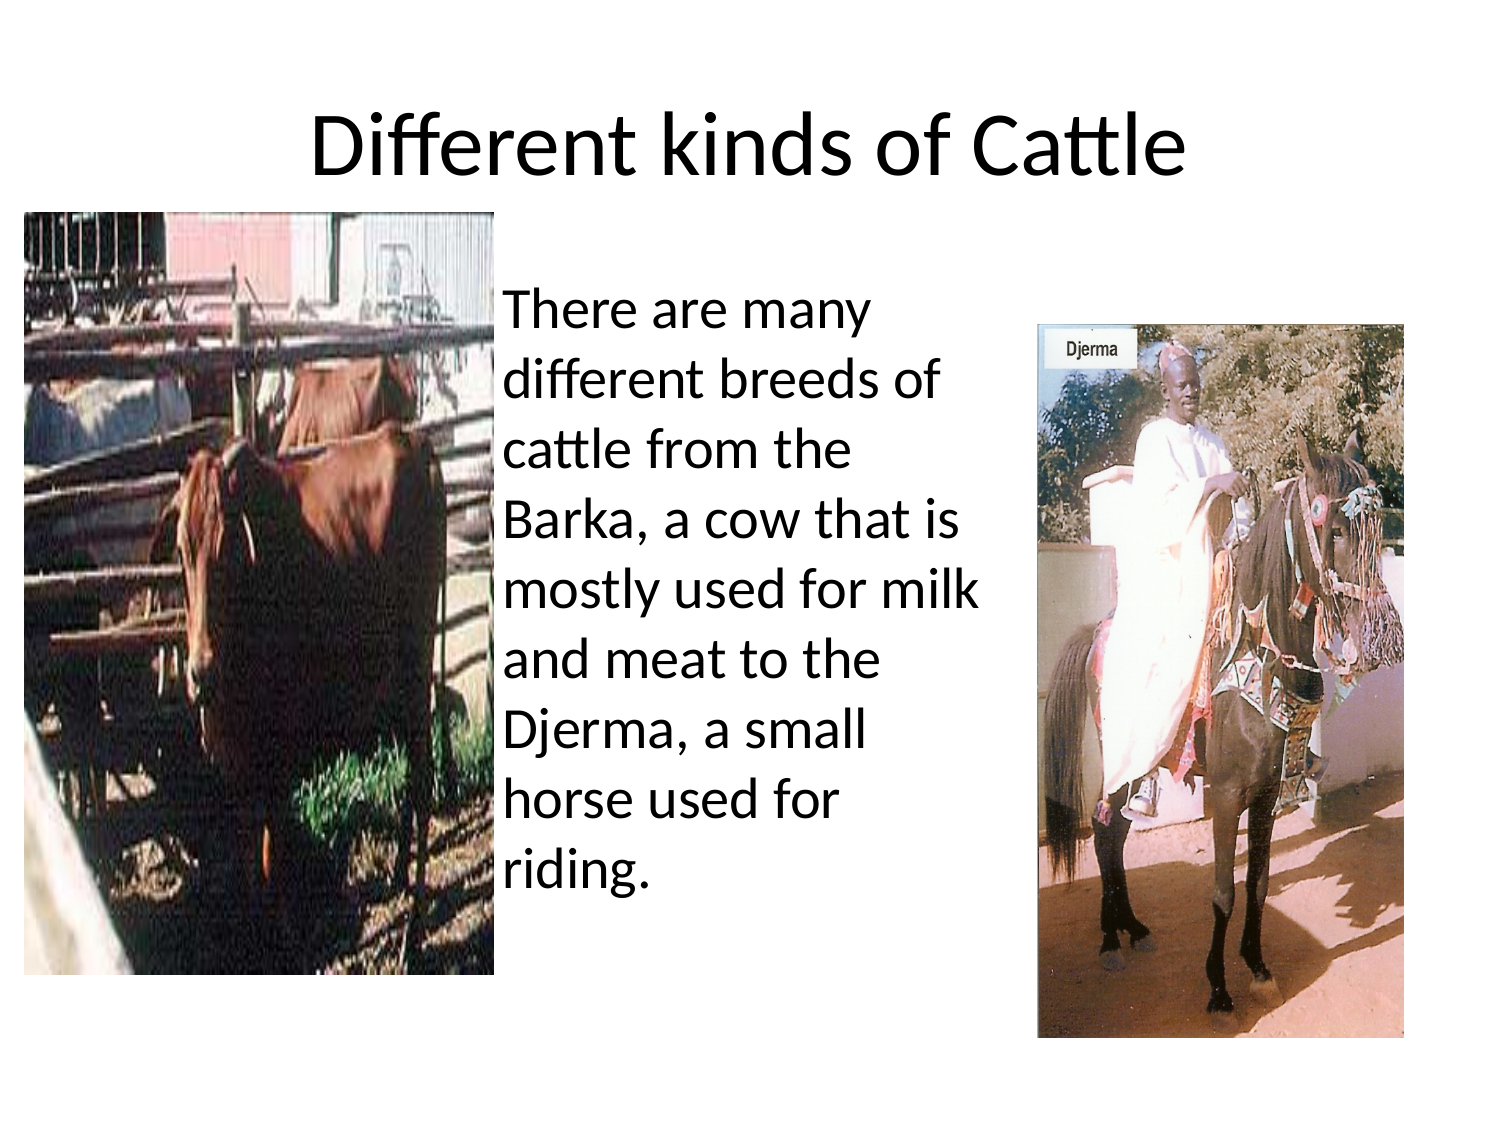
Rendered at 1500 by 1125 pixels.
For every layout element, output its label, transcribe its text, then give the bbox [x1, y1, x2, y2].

picture [24, 212, 494, 976]
picture [1037, 324, 1404, 1038]
title Different kinds of Cattle [75, 45, 1425, 233]
text_box There are many different breeds of cattle from the Barka, a cow that is mostly used for milk and meat to the Djerma, a small horse used for riding. [498, 262, 1000, 908]
